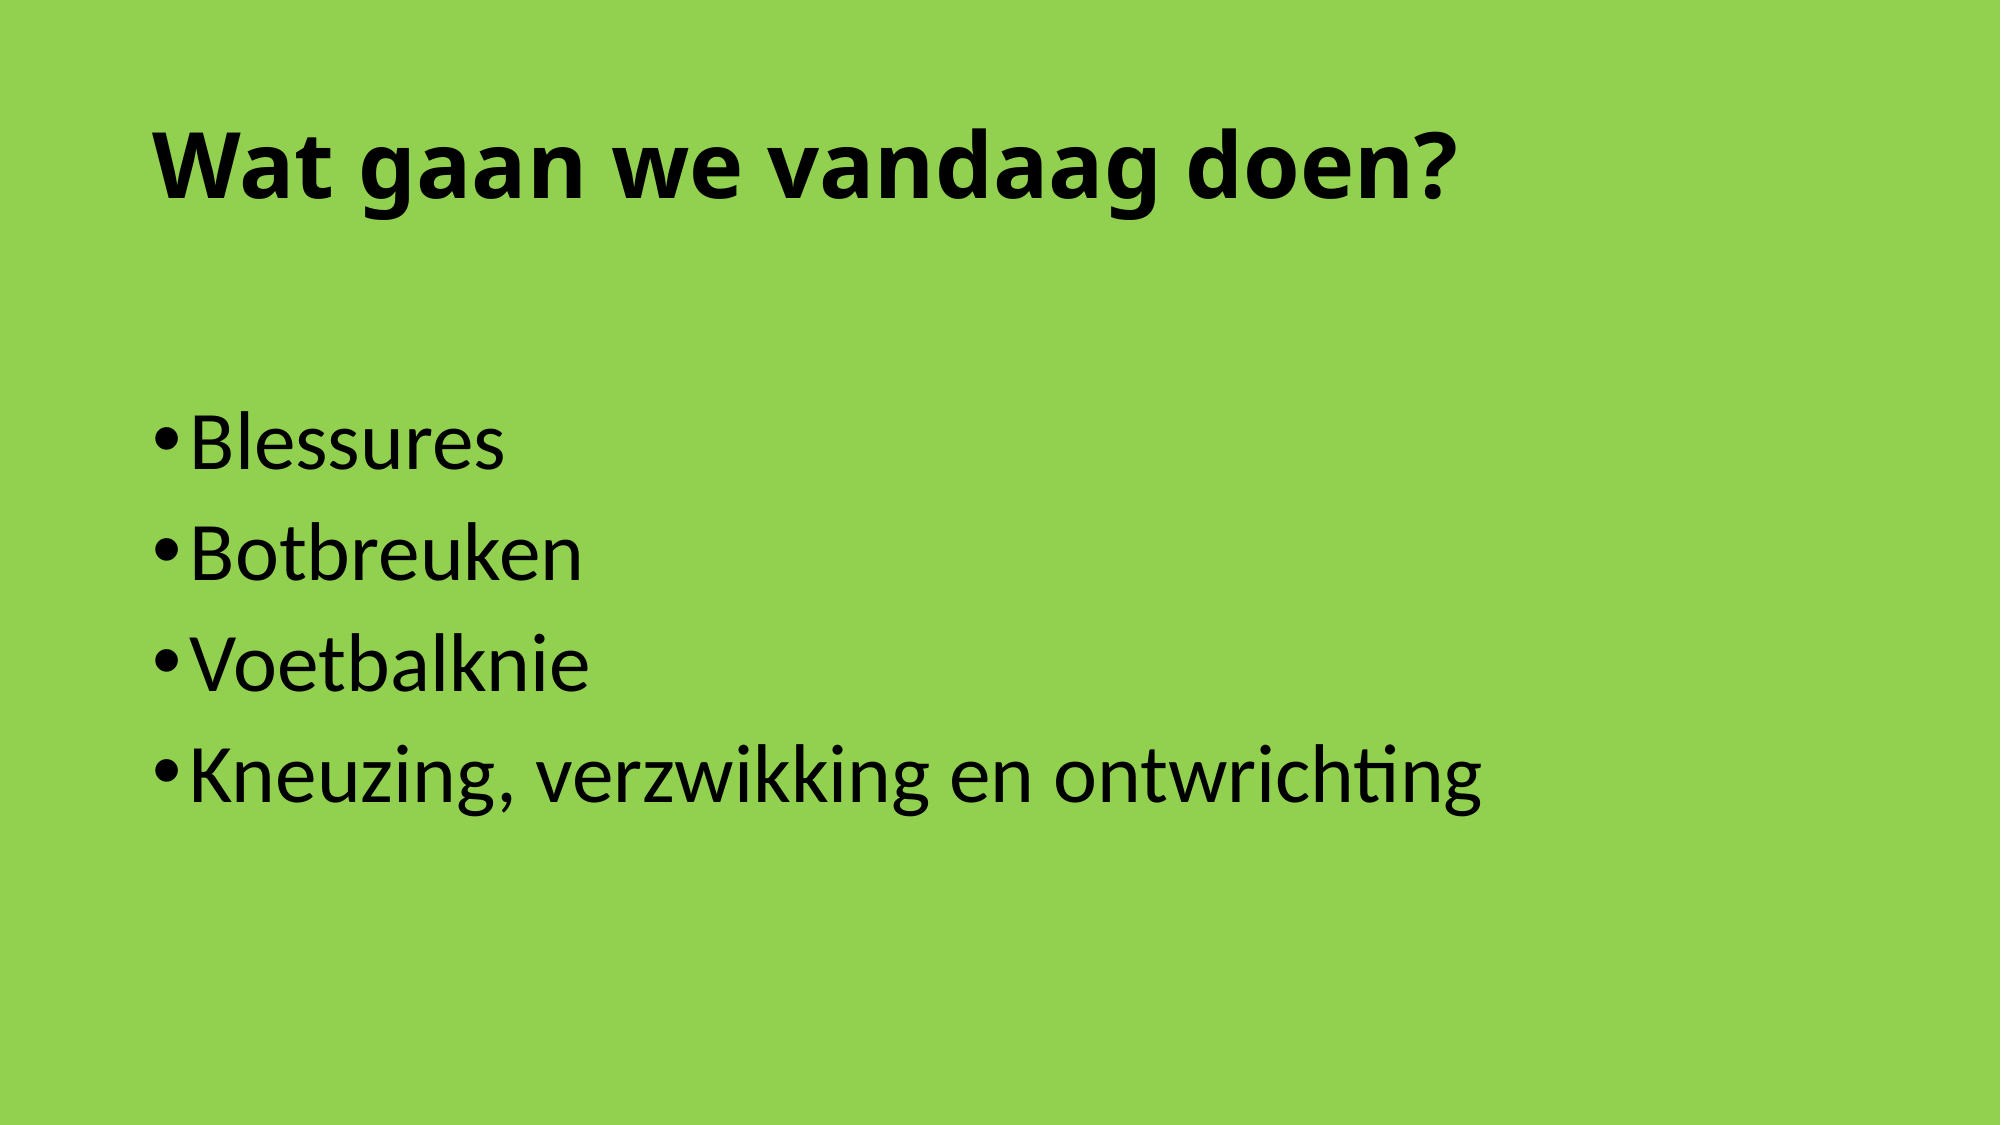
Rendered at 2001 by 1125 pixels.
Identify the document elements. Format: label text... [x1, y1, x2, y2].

list Blessures Botbreuken Voetbalknie Kneuzing, verzwikking en ontwrichting [137, 299, 1863, 1014]
title Wat gaan we vandaag doen? [137, 59, 1863, 278]
